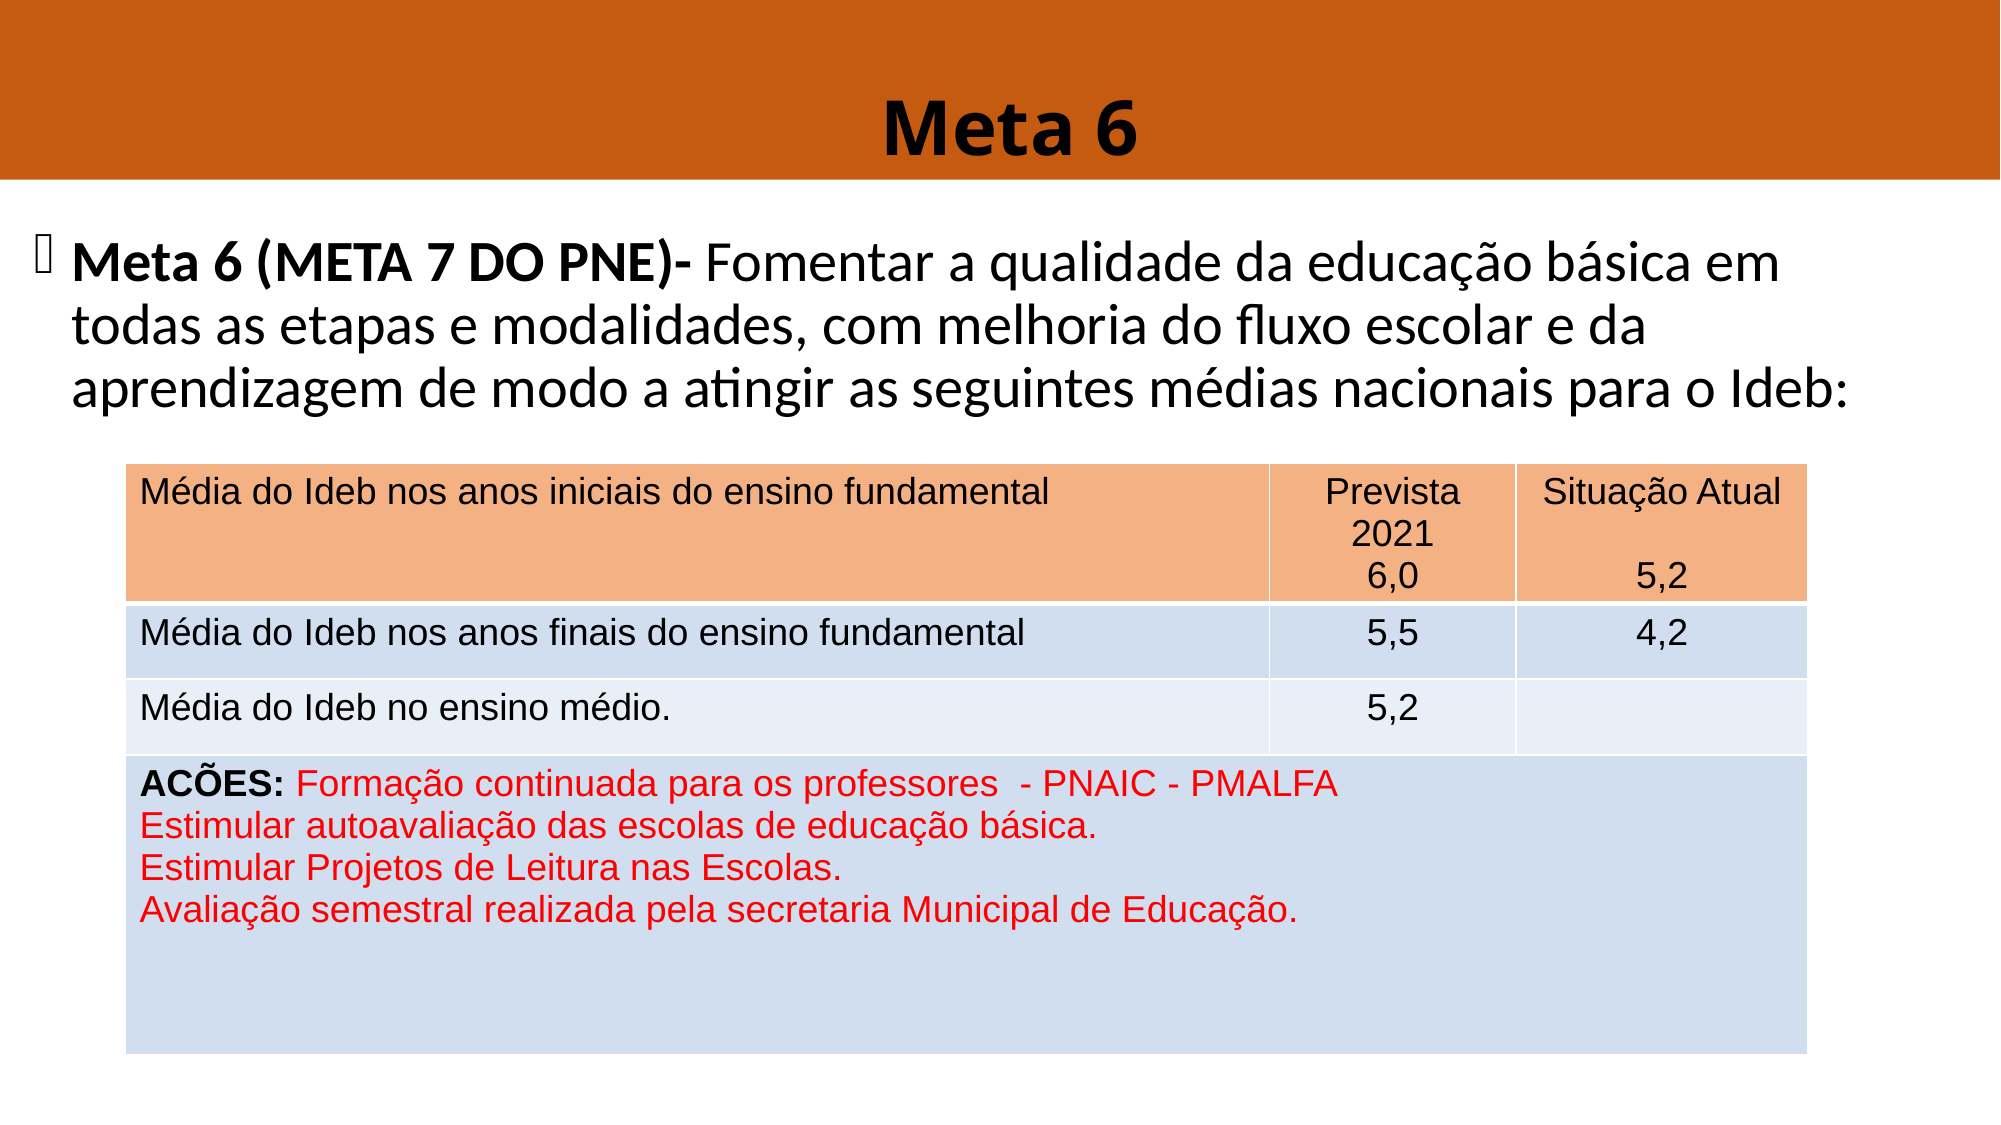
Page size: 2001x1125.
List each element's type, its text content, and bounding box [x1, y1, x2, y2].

table_cell ACÕES: Formação continuada para os professores - PNAIC - PMALFA Estimular autoavaliação das escolas de educação básica. Estimular Projetos de Leitura nas Escolas. Avaliação semestral realizada pela secretaria Municipal de Educação. [126, 756, 1807, 1054]
table_cell Média do Ideb no ensino médio. [126, 680, 1269, 754]
title Meta 6 [0, 0, 2000, 180]
table_cell Média do Ideb nos anos finais do ensino fundamental [126, 606, 1269, 678]
table_cell 5,2 [1270, 680, 1515, 754]
table_header Prevista 2021 6,0 [1270, 464, 1515, 601]
table_cell 4,2 [1517, 606, 1807, 678]
table_header Média do Ideb nos anos iniciais do ensino fundamental [126, 464, 1269, 601]
table_cell [1517, 680, 1807, 754]
table_cell 5,5 [1270, 606, 1515, 678]
list Meta 6 (META 7 DO PNE)- Fomentar a qualidade da educação básica em todas as etapas e modalidades, com melhoria do fluxo escolar e da aprendizagem de modo a atingir as seguintes médias nacionais para o Ideb: [19, 223, 1940, 1046]
table_header Situação Atual 5,2 [1517, 464, 1807, 601]
